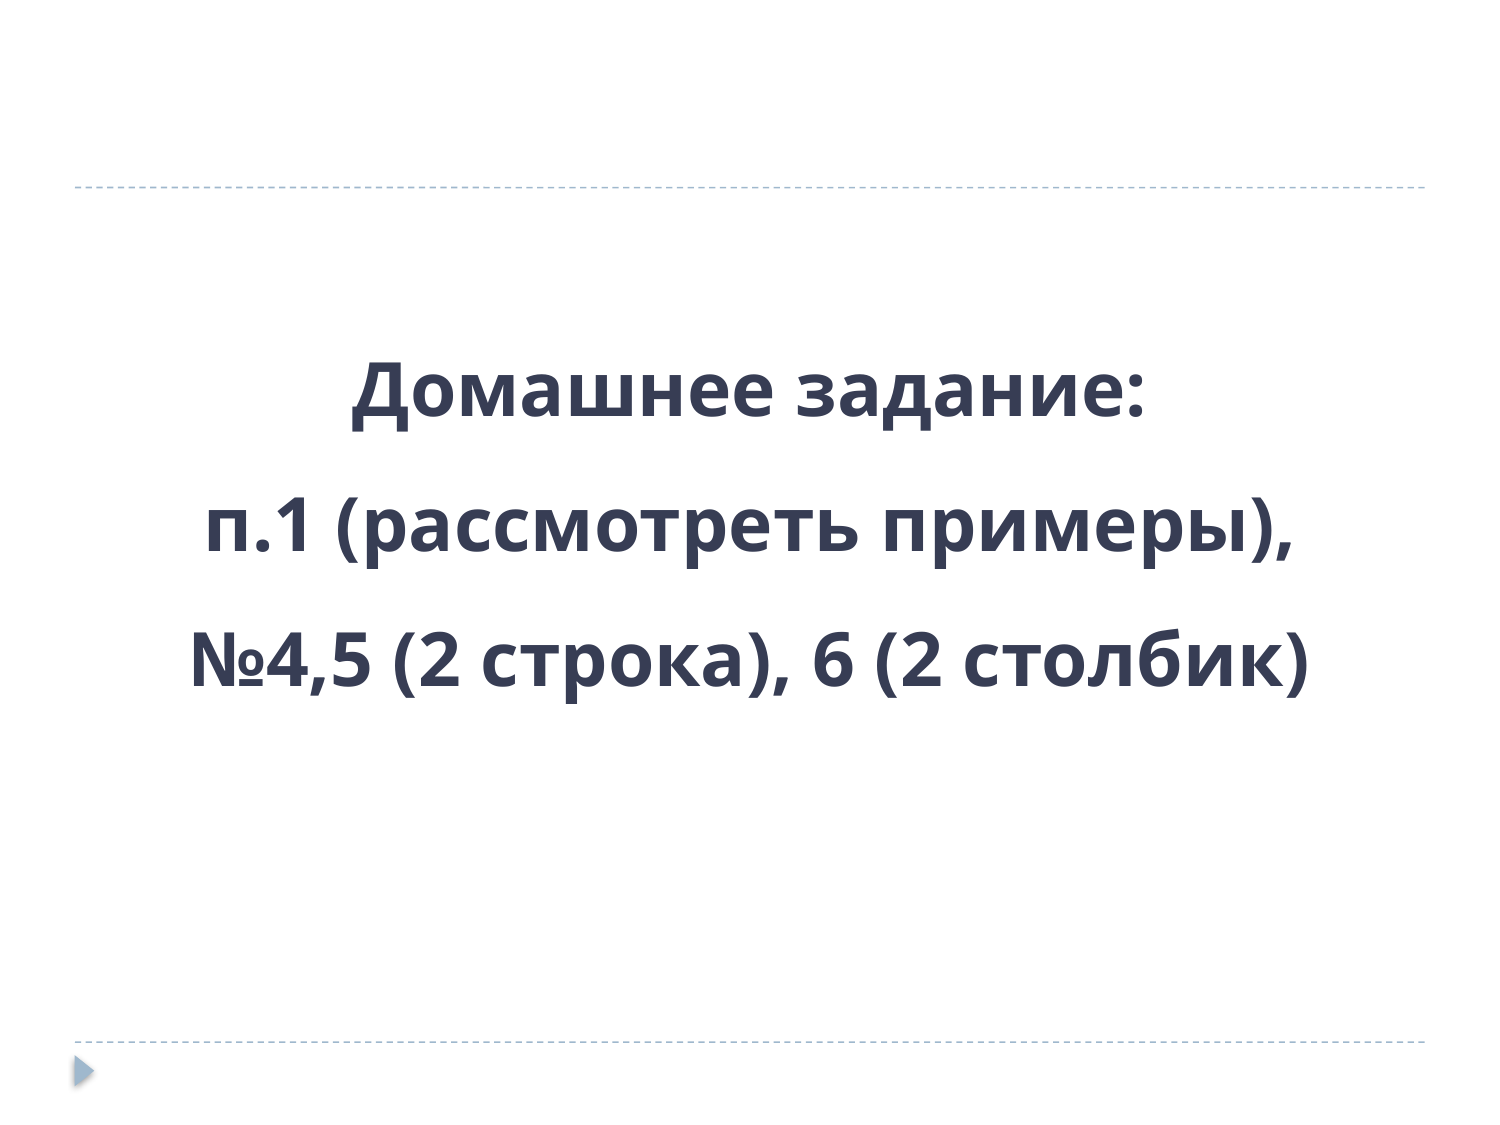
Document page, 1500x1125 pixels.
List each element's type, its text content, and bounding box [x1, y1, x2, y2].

text_box Домашнее задание: п.1 (рассмотреть примеры), №4,5 (2 строка), 6 (2 столбик) [103, 415, 1397, 710]
